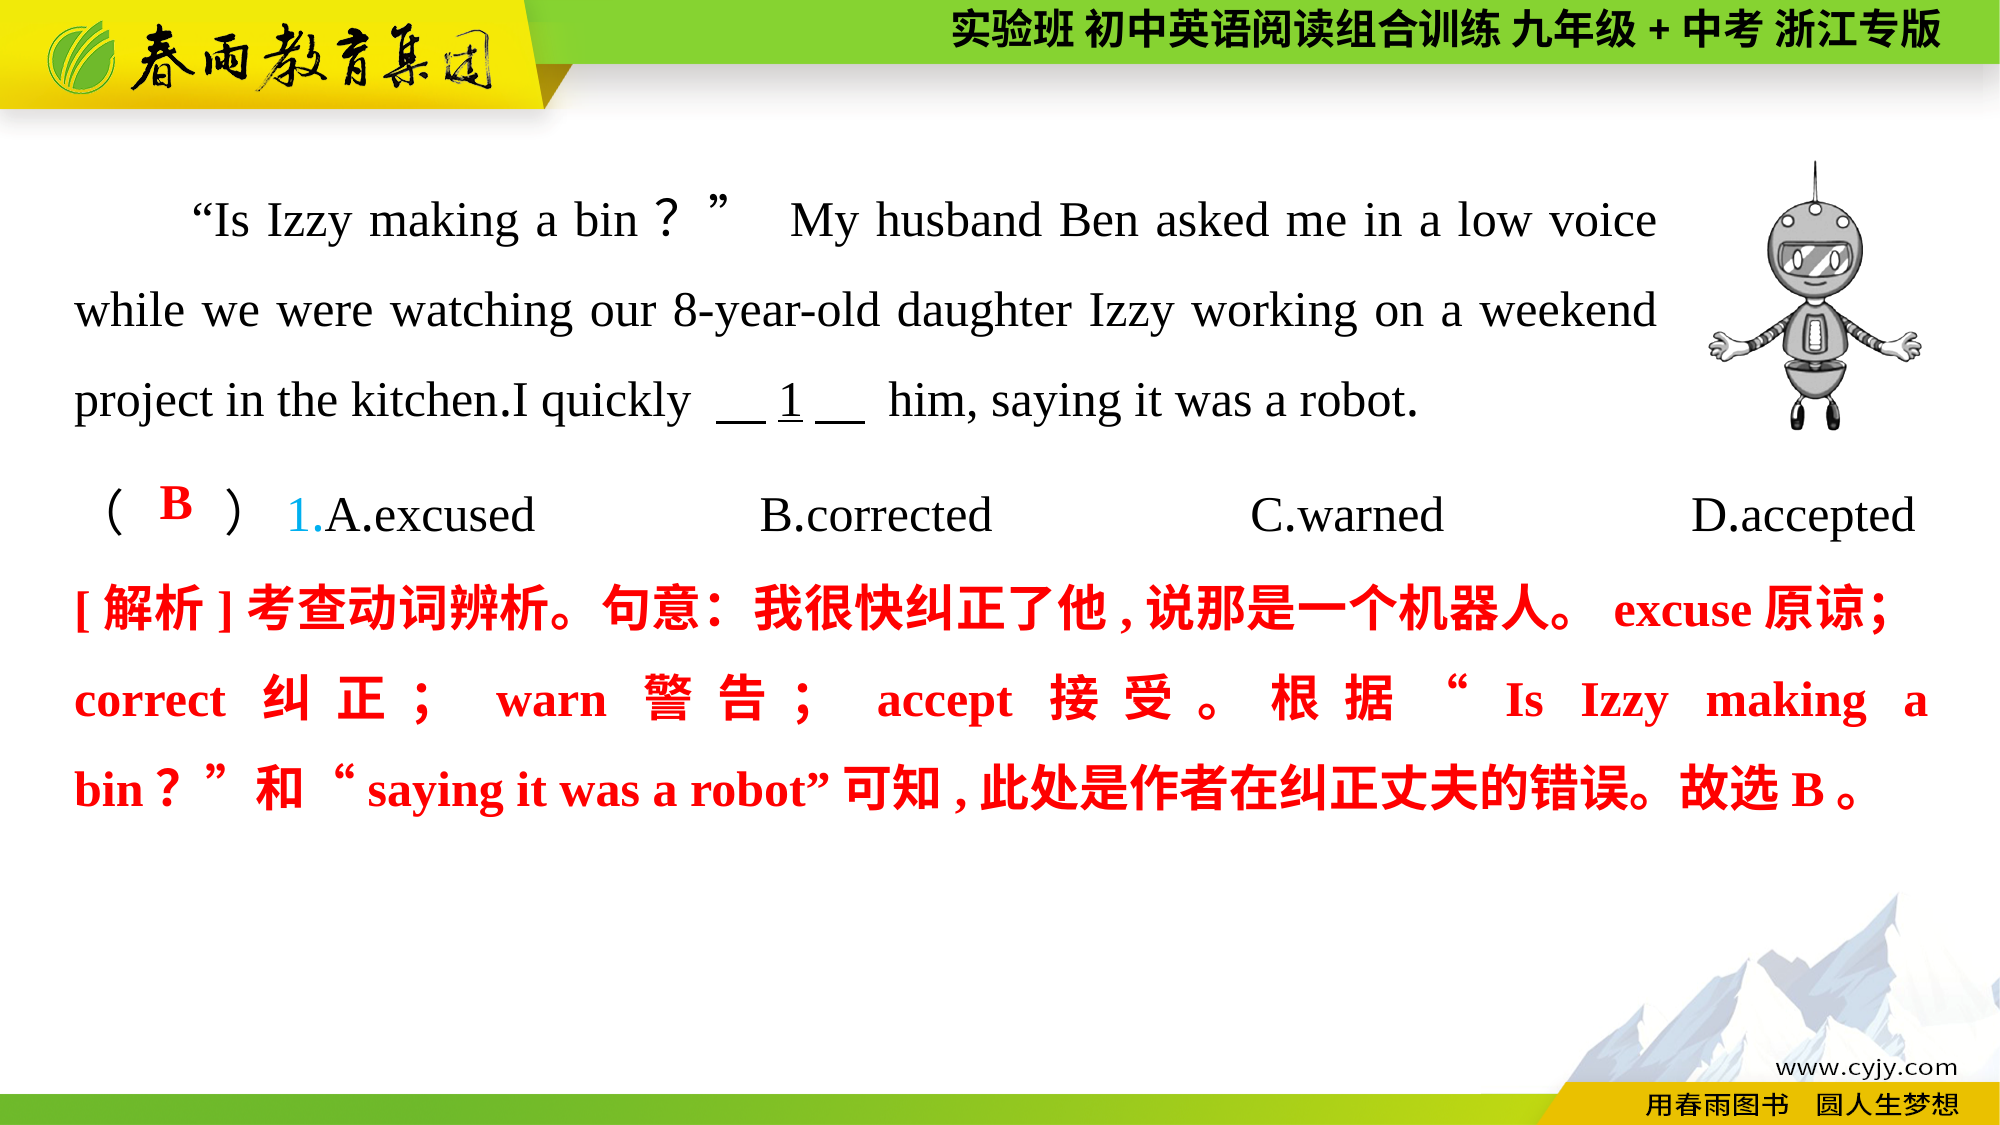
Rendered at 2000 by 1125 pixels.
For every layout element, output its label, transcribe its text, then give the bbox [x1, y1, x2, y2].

text_box [解析]考查动词辨析。句意：我很快纠正了他,说那是一个机器人。excuse原谅；correct纠正；warn警告；accept接受。根据“Is Izzy making a bin？”和“saying it was a robot”可知,此处是作者在纠正丈夫的错误。故选B。 [59, 538, 1944, 824]
list “Is Izzy making a bin？” My husband Ben asked me in a low voice while we were watching our 8-year-old daughter Izzy working on a weekend project in the kitchen.I quickly 1 him, saying it was a robot. [59, 149, 1674, 426]
text_box B [132, 461, 208, 537]
picture [0, 0, 2000, 1125]
text_box （ ）1.A.excused B.corrected C.warned D.accepted [59, 444, 1944, 538]
